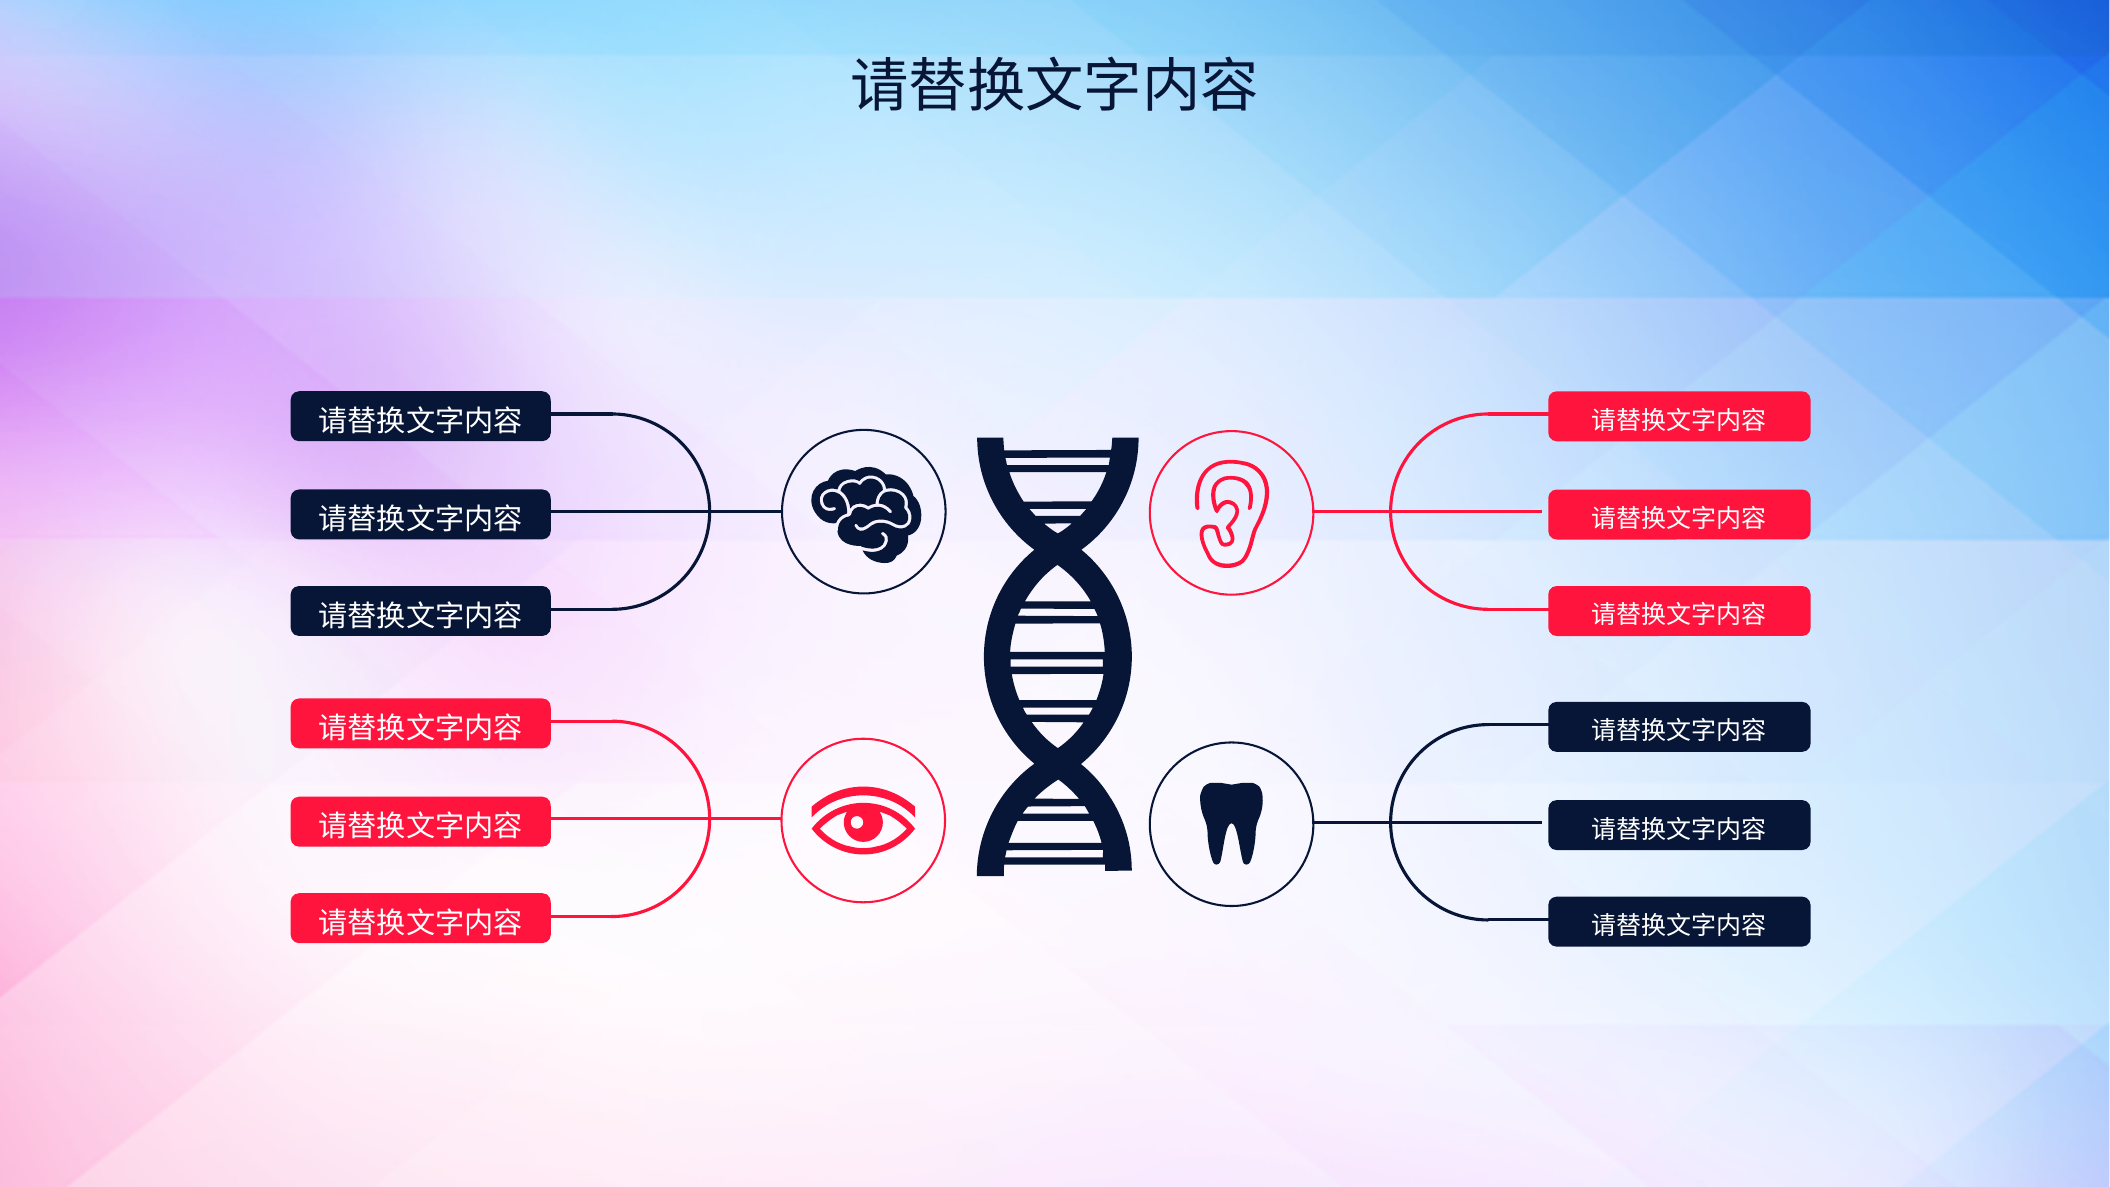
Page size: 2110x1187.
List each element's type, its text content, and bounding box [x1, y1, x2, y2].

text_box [781, 429, 946, 594]
text_box 请替换文字内容 [795, 26, 1314, 125]
text_box [976, 437, 1139, 877]
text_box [1390, 724, 1586, 920]
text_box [781, 738, 946, 903]
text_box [1390, 413, 1586, 610]
text_box 请替换文字内容 [1547, 700, 1812, 753]
text_box 请替换文字内容 [1547, 584, 1812, 638]
picture [0, 0, 2110, 1187]
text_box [514, 413, 710, 610]
text_box 请替换文字内容 [289, 390, 552, 443]
text_box 请替换文字内容 [289, 488, 514, 541]
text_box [514, 721, 710, 917]
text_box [1149, 742, 1314, 906]
text_box 请替换文字内容 [289, 892, 552, 945]
text_box 请替换文字内容 [1547, 895, 1812, 948]
text_box 请替换文字内容 [289, 584, 552, 637]
text_box 请替换文字内容 [289, 795, 514, 848]
text_box 请替换文字内容 [289, 697, 552, 750]
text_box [1149, 431, 1314, 595]
text_box 请替换文字内容 [1586, 799, 1812, 852]
text_box 请替换文字内容 [1586, 488, 1812, 541]
text_box 请替换文字内容 [1547, 390, 1812, 443]
